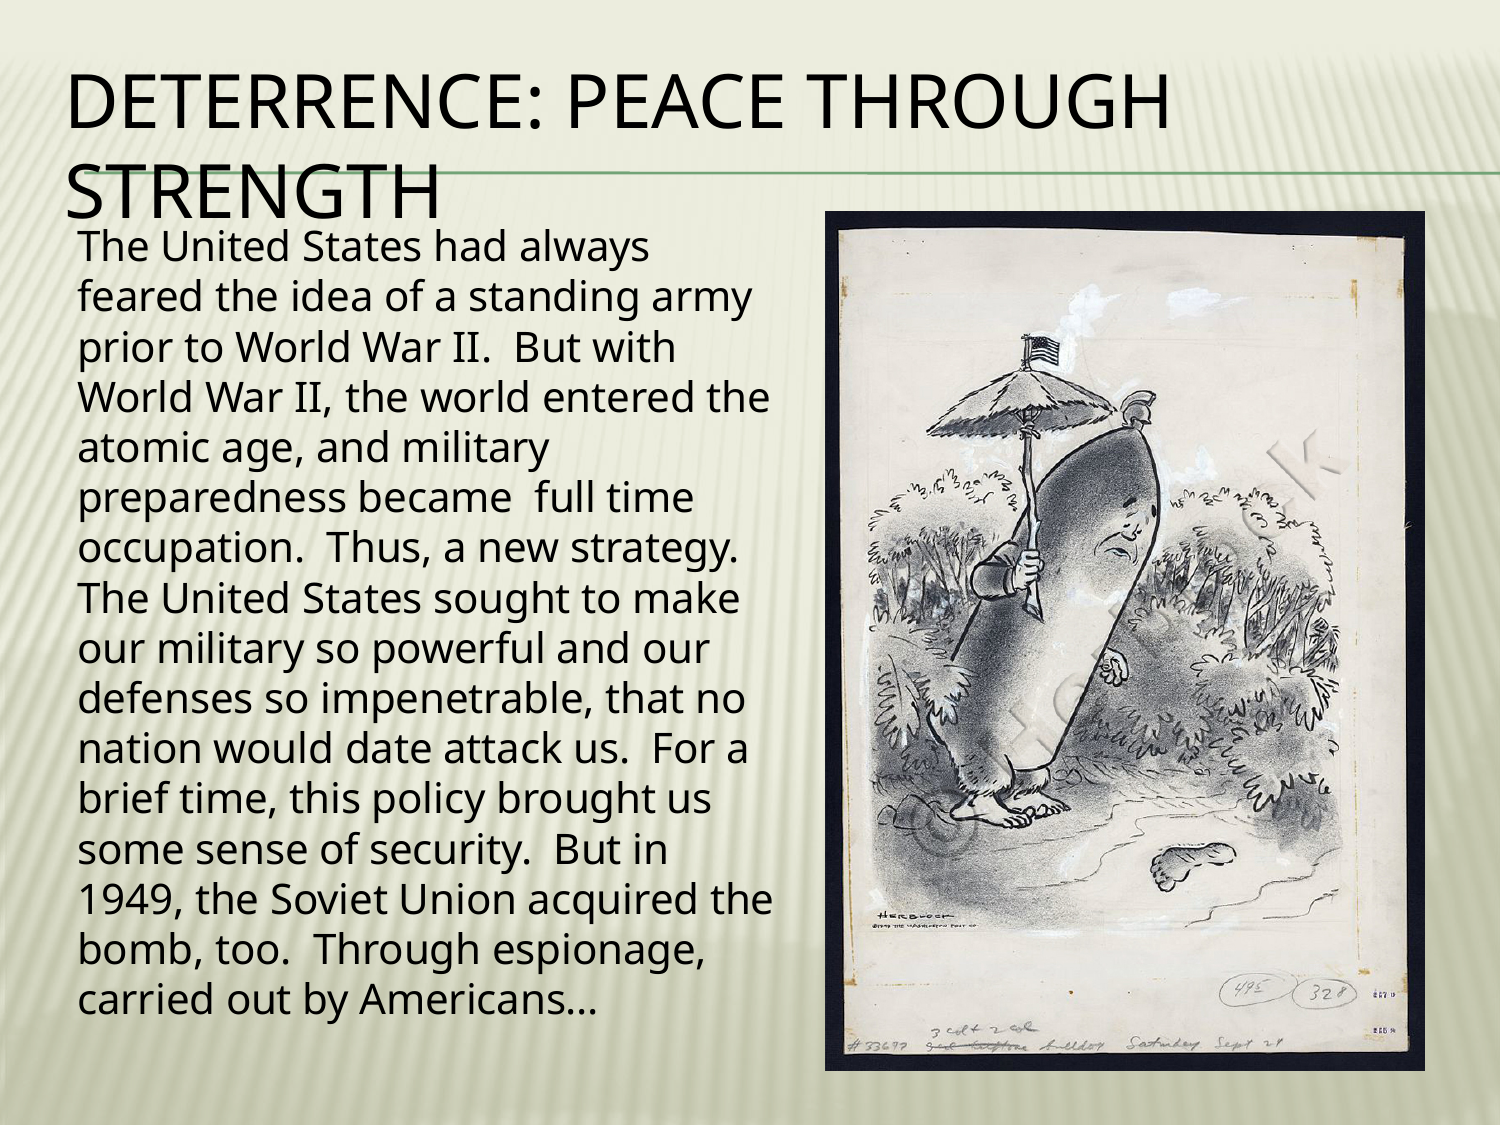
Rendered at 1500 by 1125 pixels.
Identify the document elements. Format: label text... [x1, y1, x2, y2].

list The United States had always feared the idea of a standing army prior to World War II. But with World War II, the world entered the atomic age, and military preparedness became full time occupation. Thus, a new strategy. The United States sought to make our military so powerful and our defenses so impenetrable, that no nation would date attack us. For a brief time, this policy brought us some sense of security. But in 1949, the Soviet Union acquired the bomb, too. Through espionage, carried out by Americans… [62, 212, 800, 1075]
title Deterrence: peace through strength [49, 75, 1475, 213]
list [824, 211, 1426, 1071]
